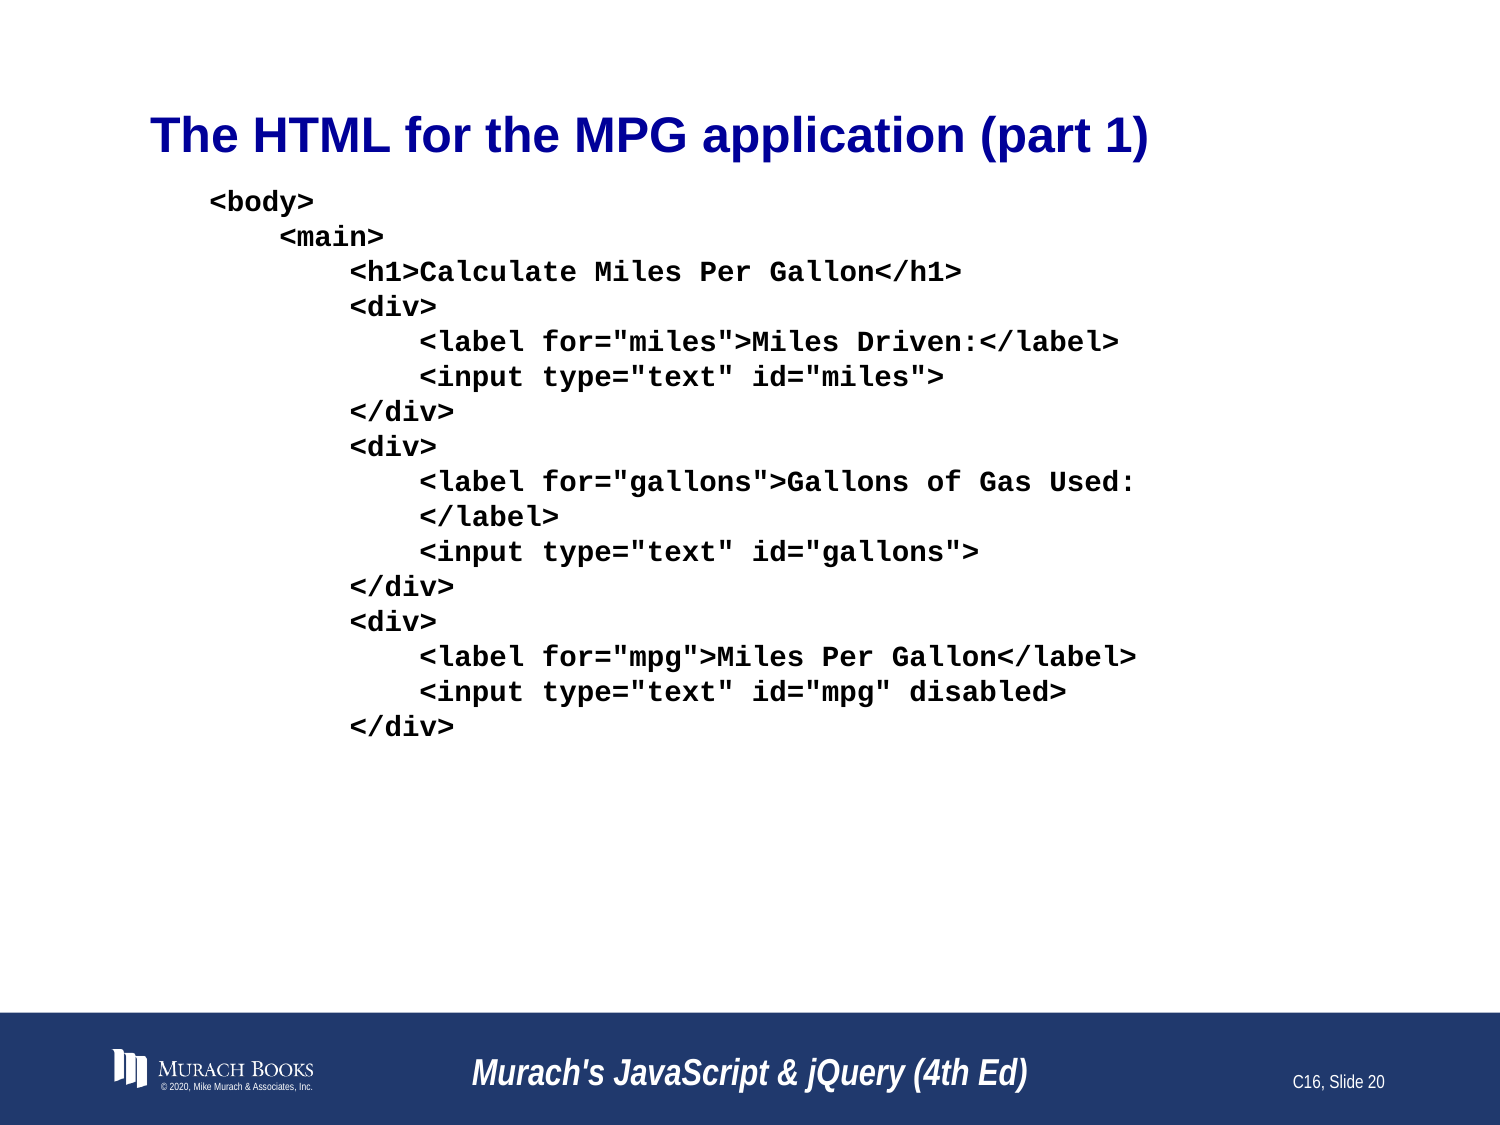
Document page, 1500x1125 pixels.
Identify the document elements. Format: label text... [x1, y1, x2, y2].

footer © 2020, Mike Murach & Associates, Inc. [12, 1025, 463, 1100]
slide_number C16, Slide 20 [1087, 1025, 1400, 1100]
slide_number Murach's JavaScript & jQuery (4th Ed) [463, 1025, 1050, 1100]
title The HTML for the MPG application (part 1) [150, 102, 1350, 164]
list <body> <main> <h1>Calculate Miles Per Gallon</h1> <div> <label for="miles">Miles Driven:</label> <input type="text" id="miles"> </div> <div> <label for="gallons">Gallons of Gas Used: </label> <input type="text" id="gallons"> </div> <div> <label for="mpg">Miles Per Gallon</label> <input type="text" id="mpg" disabled> </div> [137, 174, 1350, 975]
